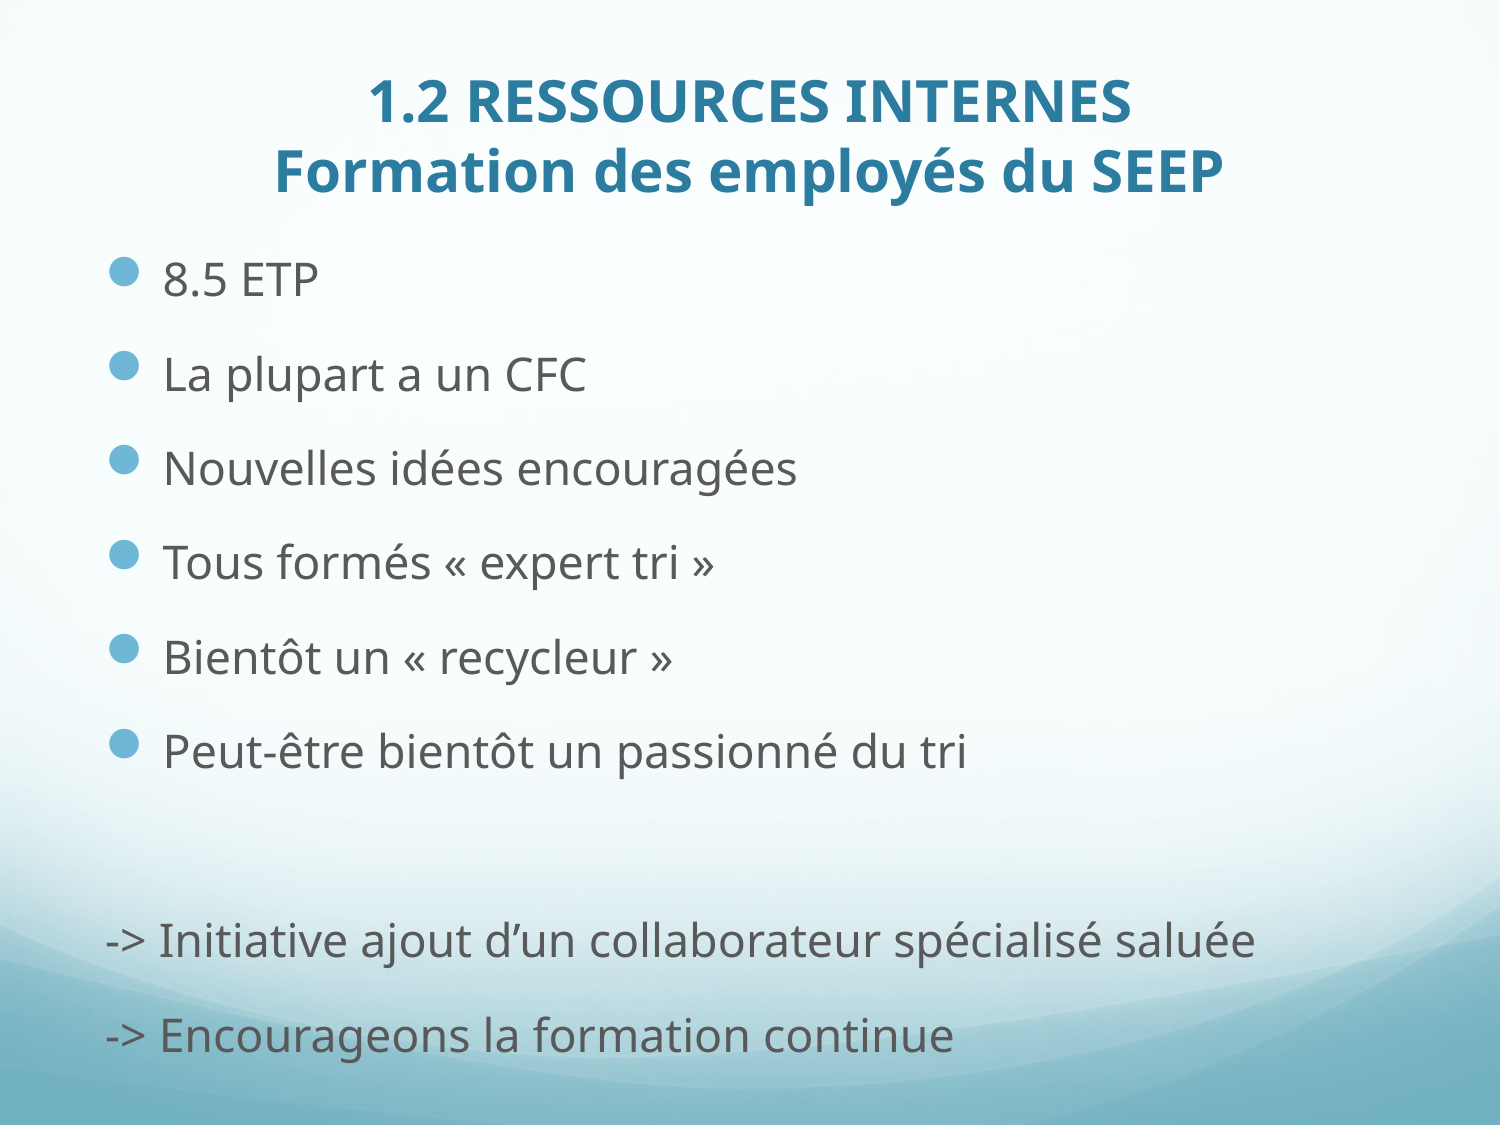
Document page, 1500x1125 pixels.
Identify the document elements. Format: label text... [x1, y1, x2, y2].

title 1.2 Ressources internes Formation des employés du SEEP [90, 54, 1410, 212]
list 8.5 ETP La plupart a un CFC Nouvelles idées encouragées Tous formés « expert tri » Bientôt un « recycleur » Peut-être bientôt un passionné du tri -> Initiative ajout d’un collaborateur spécialisé saluée -> Encourageons la formation continue [90, 242, 1473, 1071]
